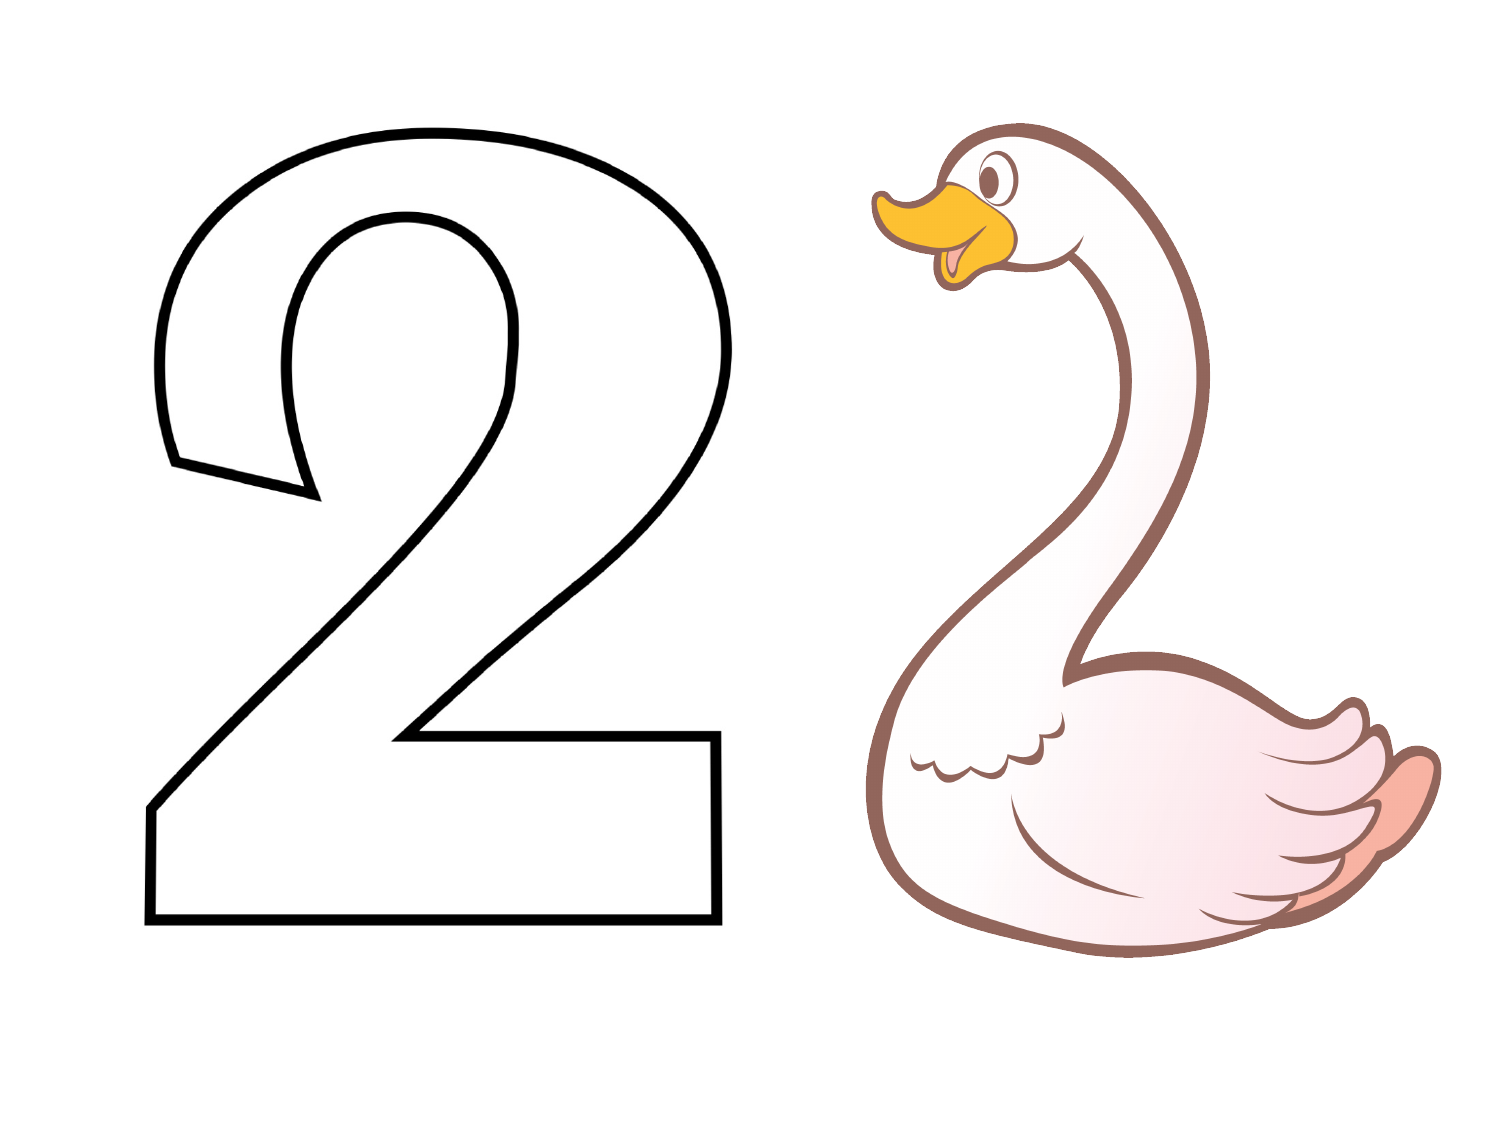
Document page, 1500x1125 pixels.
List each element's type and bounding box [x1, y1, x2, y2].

picture [102, 93, 774, 962]
picture [865, 115, 1442, 966]
